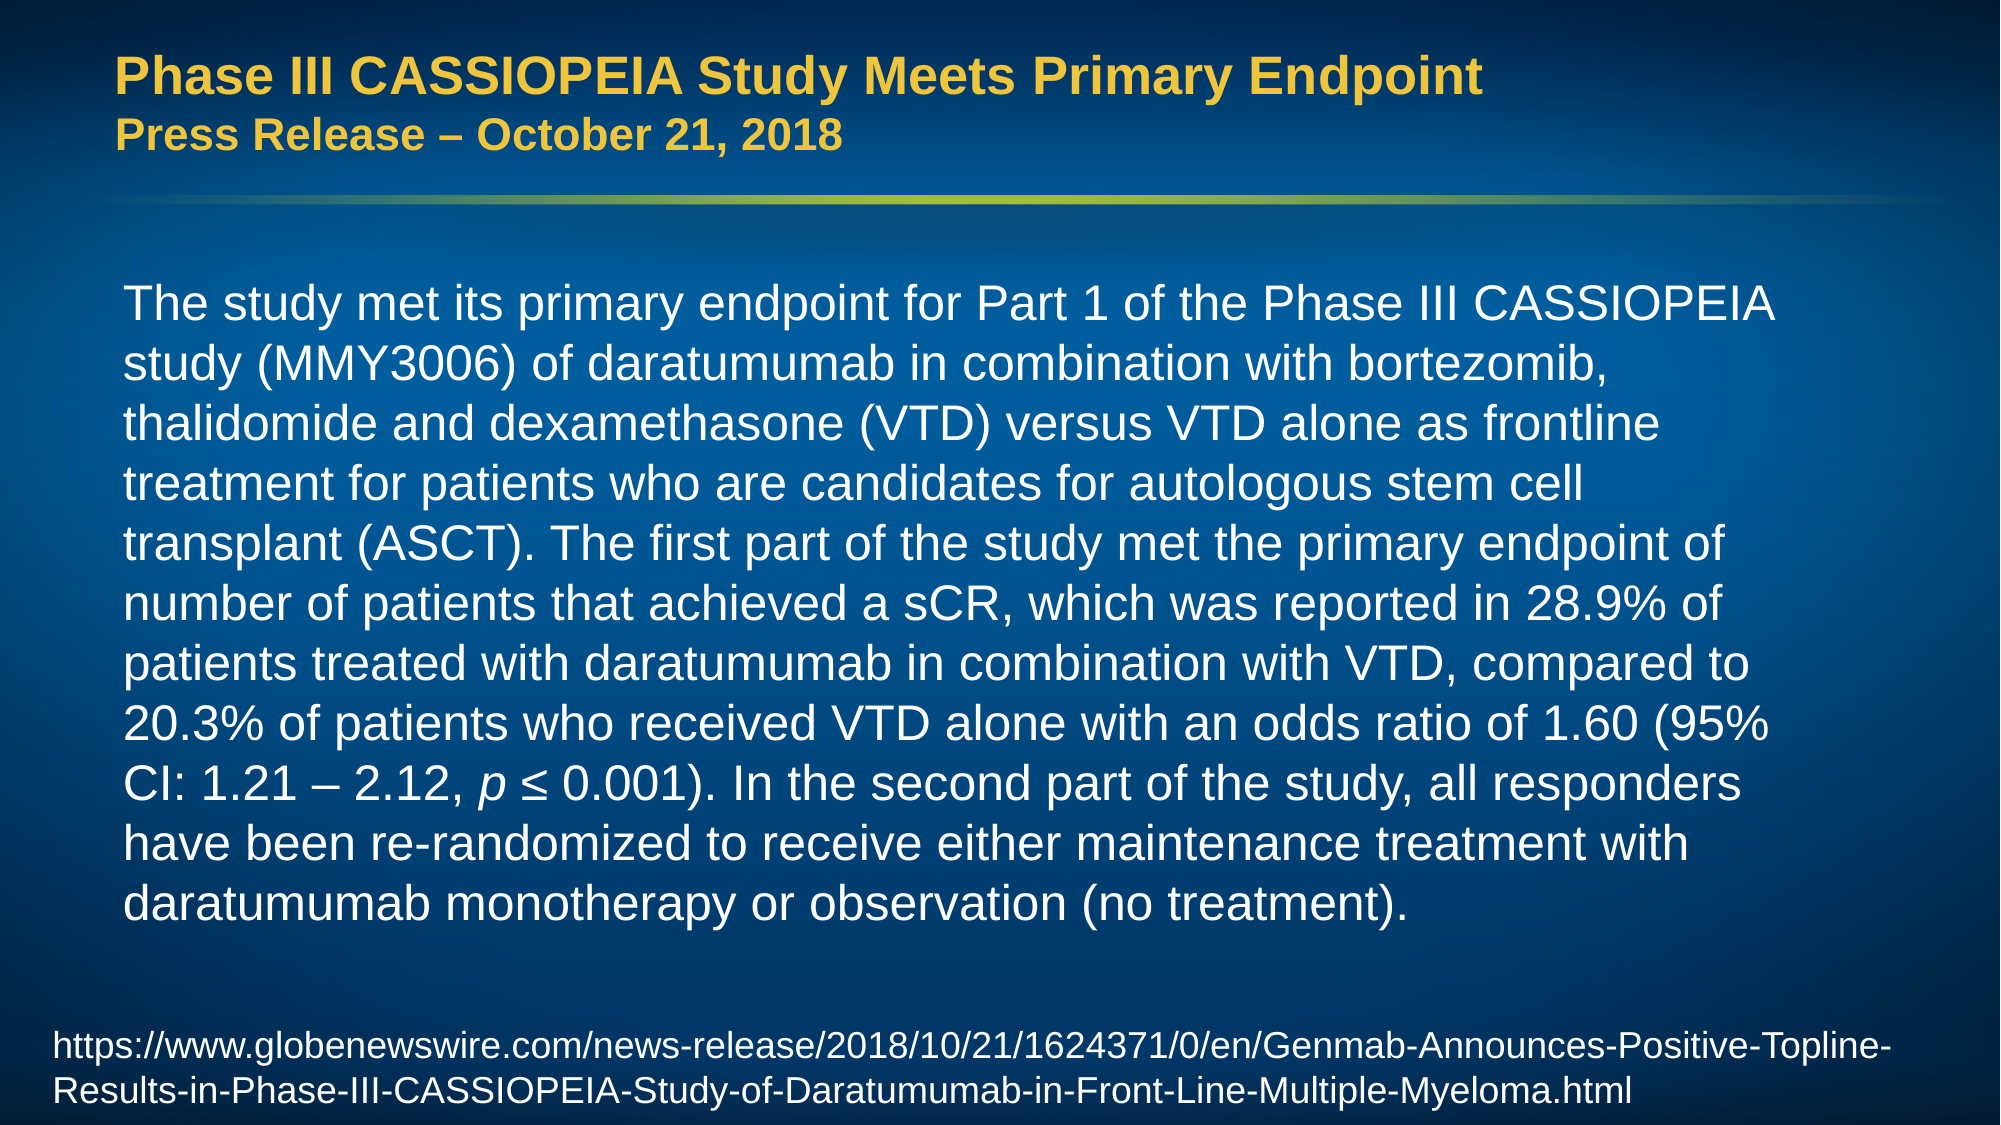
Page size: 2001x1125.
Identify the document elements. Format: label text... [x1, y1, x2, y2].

list The study met its primary endpoint for Part 1 of the Phase III CASSIOPEIA study (MMY3006) of daratumumab in combination with bortezomib, thalidomide and dexamethasone (VTD) versus VTD alone as frontline treatment for patients who are candidates for autologous stem cell transplant (ASCT). The first part of the study met the primary endpoint of number of patients that achieved a sCR, which was reported in 28.9% of patients treated with daratumumab in combination with VTD, compared to 20.3% of patients who received VTD alone with an odds ratio of 1.60 (95% CI: 1.21 – 2.12, p ≤ 0.001). In the second part of the study, all responders have been re-randomized to receive either maintenance treatment with daratumumab monotherapy or observation (no treatment). [107, 262, 1808, 940]
picture [0, 0, 2000, 1125]
text_box https://www.globenewswire.com/news-release/2018/10/21/1624371/0/en/Genmab-Announces-Positive-Topline-Results-in-Phase-III-CASSIOPEIA-Study-of-Daratumumab-in-Front-Line-Multiple-Myeloma.html [37, 1013, 1963, 1119]
title Phase III CASSIOPEIA Study Meets Primary Endpoint Press Release – October 21, 2018 [99, 0, 1800, 213]
